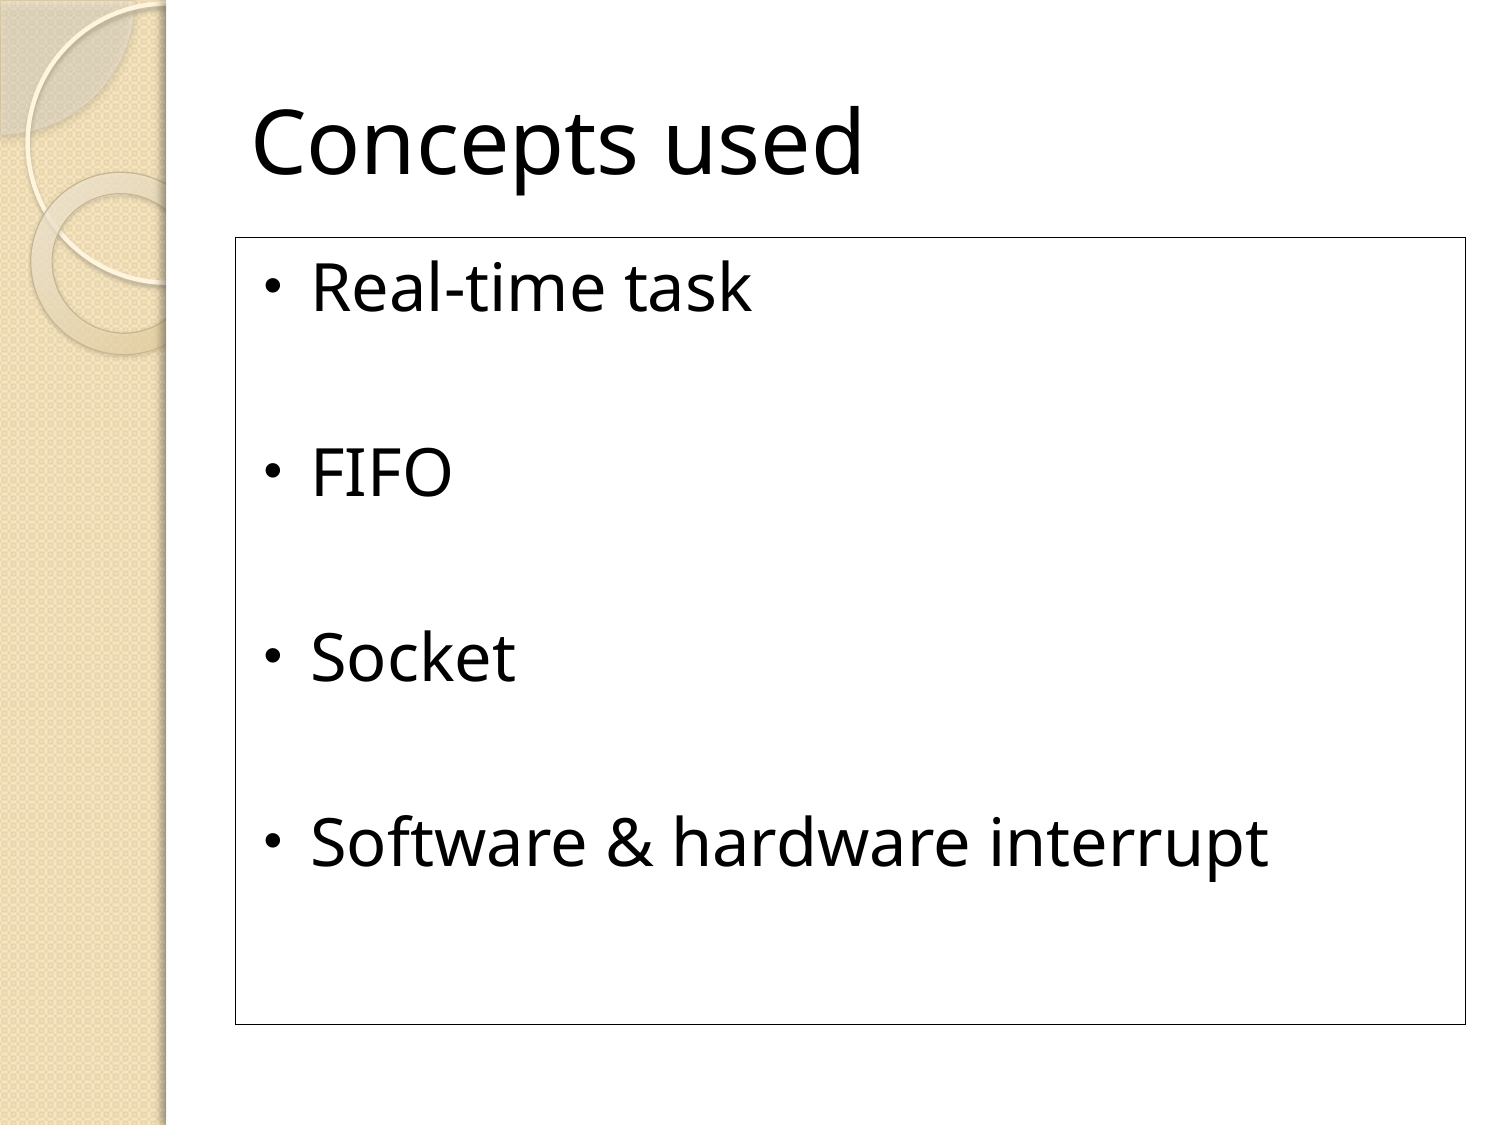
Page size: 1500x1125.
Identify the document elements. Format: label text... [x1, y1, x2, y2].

title Concepts used [235, 45, 1466, 233]
list Real-time task FIFO Socket Software & hardware interrupt [235, 237, 1466, 1025]
